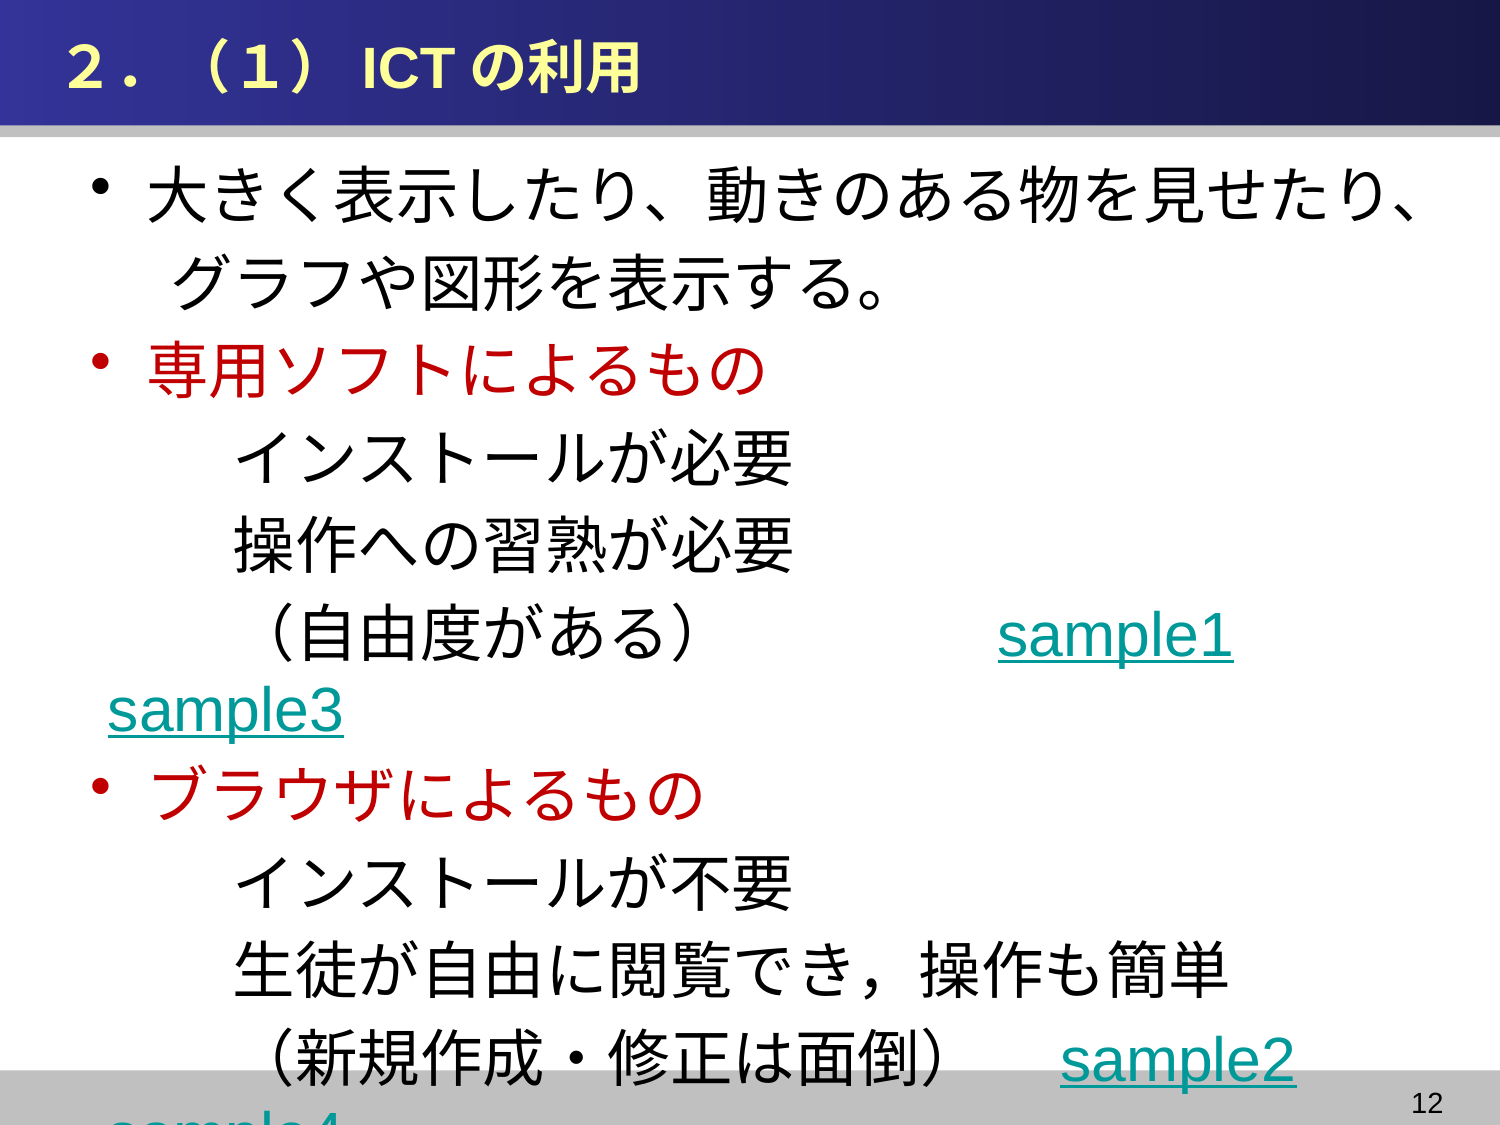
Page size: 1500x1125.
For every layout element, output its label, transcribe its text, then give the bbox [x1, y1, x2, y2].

title ２．（１）ICTの利用 [41, 19, 1067, 112]
slide_number 12 [1108, 1085, 1459, 1118]
list 大きく表示したり、動きのある物を見せたり、 グラフや図形を表示する。 専用ソフトによるもの インストールが必要 操作への習熟が必要 （自由度がある） sample1 sample3 ブラウザによるもの インストールが不要 生徒が自由に閲覧でき，操作も簡単 （新規作成・修正は面倒） sample2 sample4 [75, 149, 1425, 1059]
